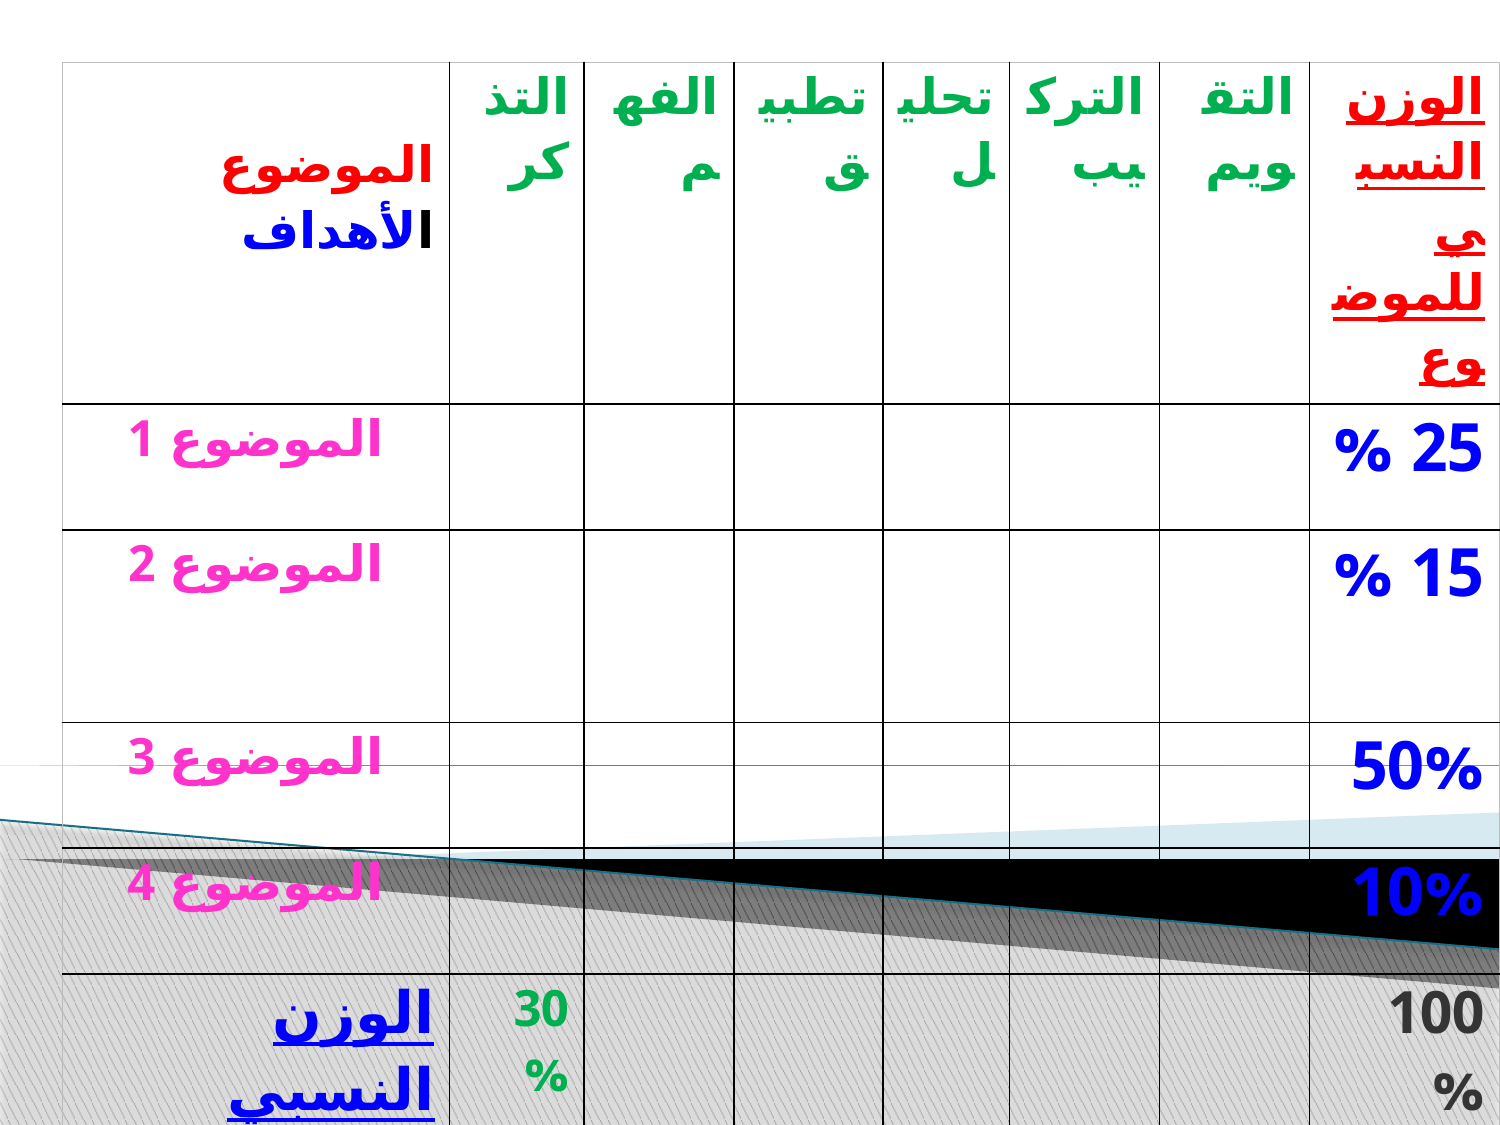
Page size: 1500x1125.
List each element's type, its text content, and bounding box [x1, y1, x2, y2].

table_header التقويم [1160, 63, 1309, 403]
table_cell [884, 531, 1009, 722]
table_cell الموضوع 2 [63, 531, 449, 722]
table_cell الموضوع 1 [63, 405, 449, 529]
table_cell [450, 531, 583, 722]
table_cell 100 % [1310, 975, 1499, 1125]
table_header الفهم [585, 63, 733, 403]
table_cell [585, 849, 733, 973]
table_header تحليل [884, 63, 1009, 403]
table_cell [1160, 531, 1309, 722]
table_cell 50% [1310, 723, 1499, 847]
table_cell [735, 723, 882, 847]
table_cell [1160, 723, 1309, 847]
table_cell [585, 975, 733, 1125]
table_cell [585, 405, 733, 529]
table_cell [884, 975, 1009, 1125]
table_cell [735, 531, 882, 722]
table_cell [1160, 975, 1309, 1125]
table_cell [735, 405, 882, 529]
table_cell [735, 849, 882, 973]
table_cell 25 % [1310, 405, 1499, 529]
table_cell [735, 975, 882, 1125]
table_cell [1160, 849, 1309, 973]
table_cell [1010, 849, 1159, 973]
table_cell [1010, 723, 1159, 847]
table_cell [1160, 405, 1309, 529]
table_header الوزن النسبي للموضوع [1310, 63, 1499, 403]
picture [5, 859, 62, 864]
table_cell [1010, 975, 1159, 1125]
table_cell [585, 531, 733, 722]
table_header التركيب [1010, 63, 1159, 403]
table_cell 10% [1310, 849, 1499, 973]
table_cell [450, 849, 583, 973]
table_cell [884, 849, 1009, 973]
table_cell [450, 723, 583, 847]
table_cell [1010, 405, 1159, 529]
table_cell الوزن النسبي لأهداف [63, 975, 449, 1125]
table_cell [1010, 531, 1159, 722]
table_cell الموضوع 4 [63, 849, 449, 973]
table_header التذكر [450, 63, 583, 403]
table_header تطبيق [735, 63, 882, 403]
table_cell 30 % [450, 975, 583, 1125]
table_cell [585, 723, 733, 847]
table_header الموضوع الأهداف [63, 63, 449, 403]
table_cell 15 % [1310, 531, 1499, 722]
table_cell [450, 405, 583, 529]
table_cell [884, 723, 1009, 847]
table_cell [884, 405, 1009, 529]
table_cell الموضوع 3 [63, 723, 449, 847]
